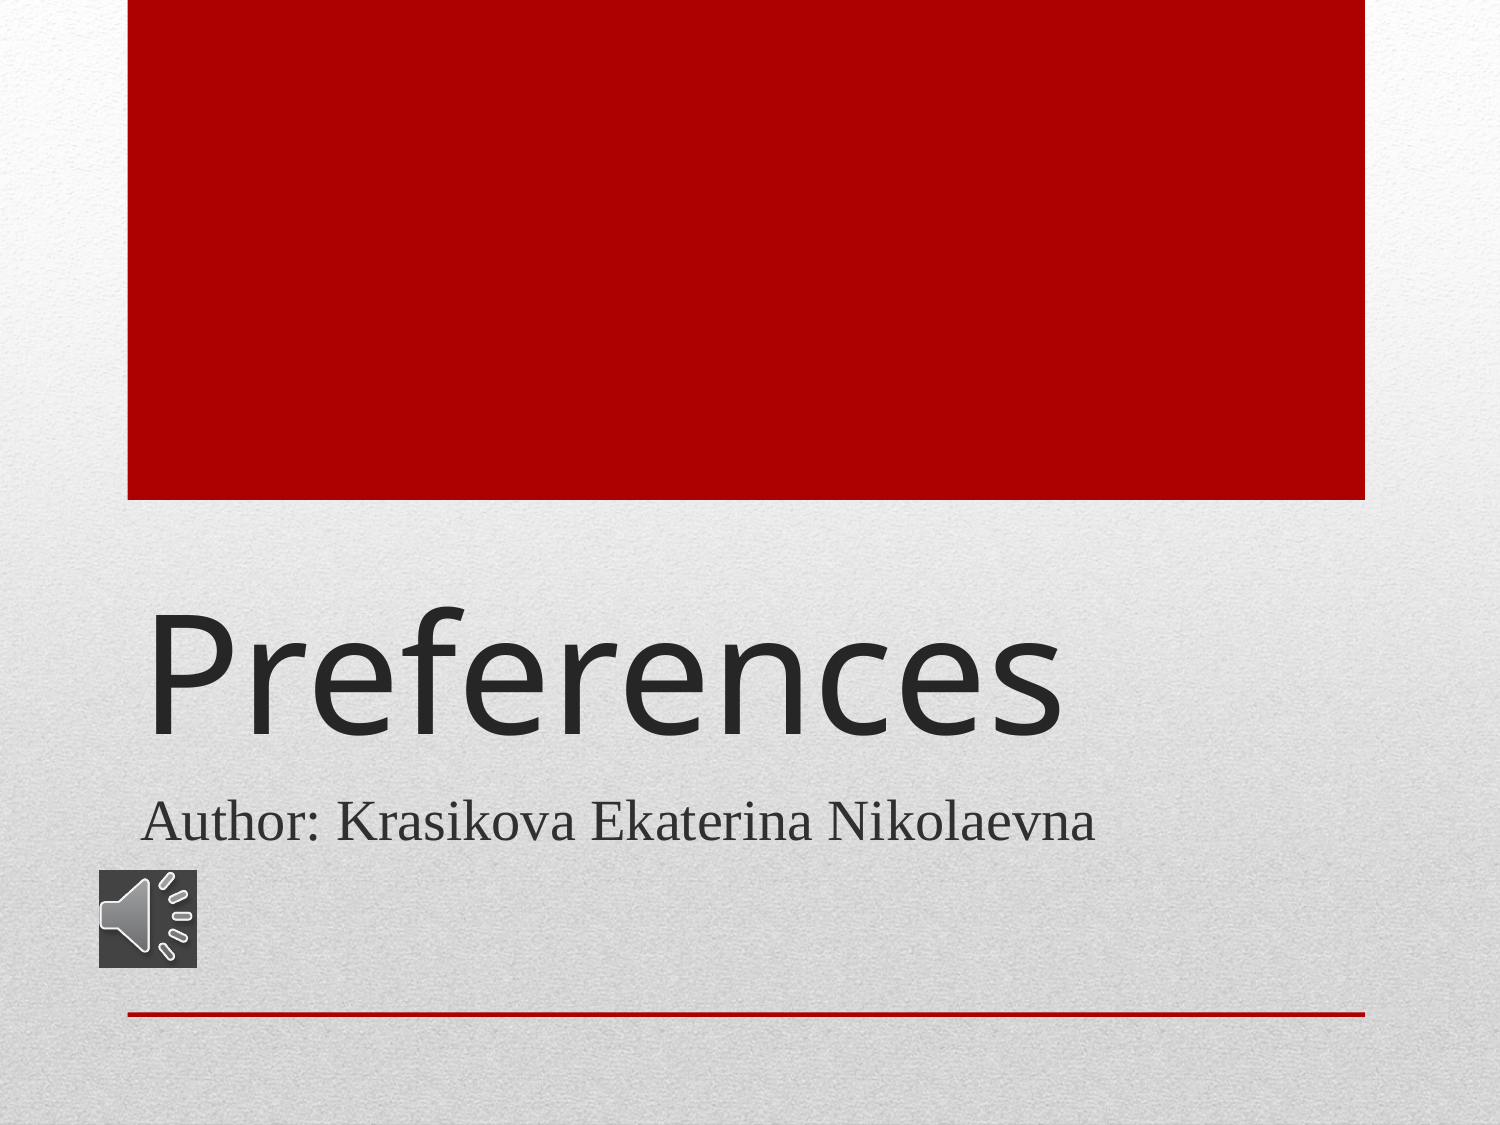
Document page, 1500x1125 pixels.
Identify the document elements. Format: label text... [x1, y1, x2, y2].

title Preferences [125, 525, 1363, 775]
picture [97, 868, 199, 970]
subtitle Author: Krasikova Ekaterina Nikolaevna [125, 774, 1250, 938]
